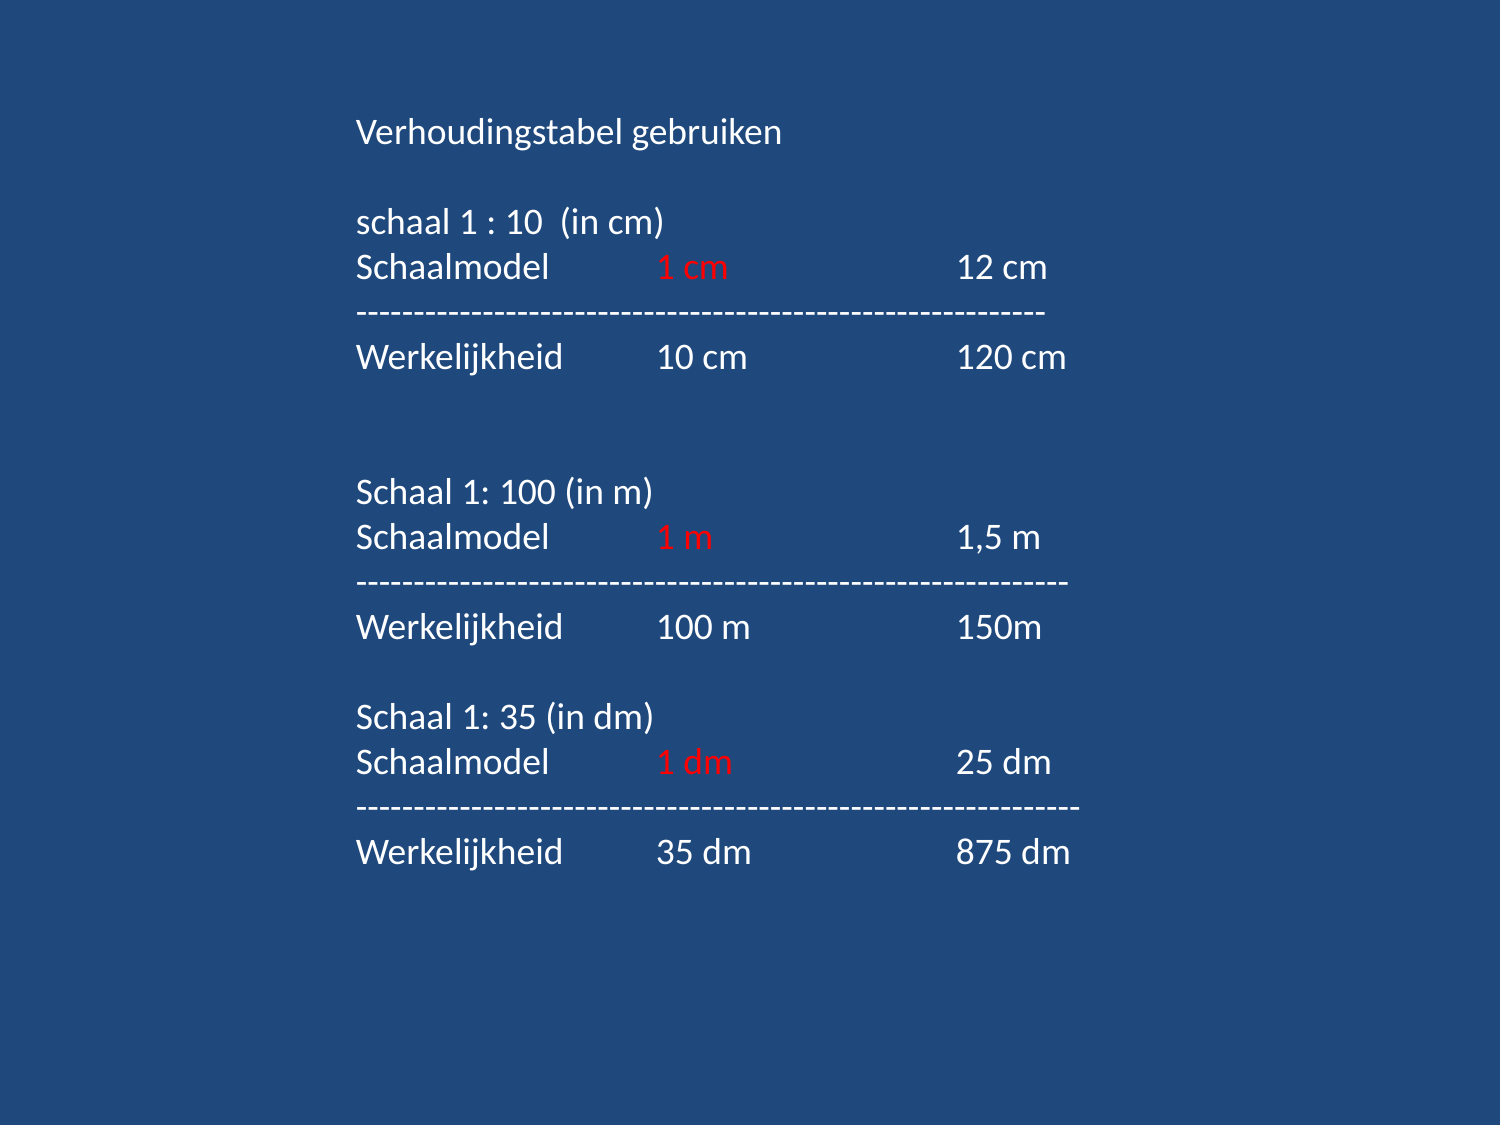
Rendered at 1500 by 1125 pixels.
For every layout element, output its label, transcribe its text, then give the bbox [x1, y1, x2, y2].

text_box Verhoudingstabel gebruiken schaal 1 : 10 (in cm) Schaalmodel 1 cm 12 cm ------------------------------------------------------------ Werkelijkheid 10 cm 120 cm Schaal 1: 100 (in m) Schaalmodel 1 m 1,5 m -------------------------------------------------------------- Werkelijkheid 100 m 150m Schaal 1: 35 (in dm) Schaalmodel 1 dm 25 dm --------------------------------------------------------------- Werkelijkheid 35 dm 875 dm [340, 99, 1096, 1015]
